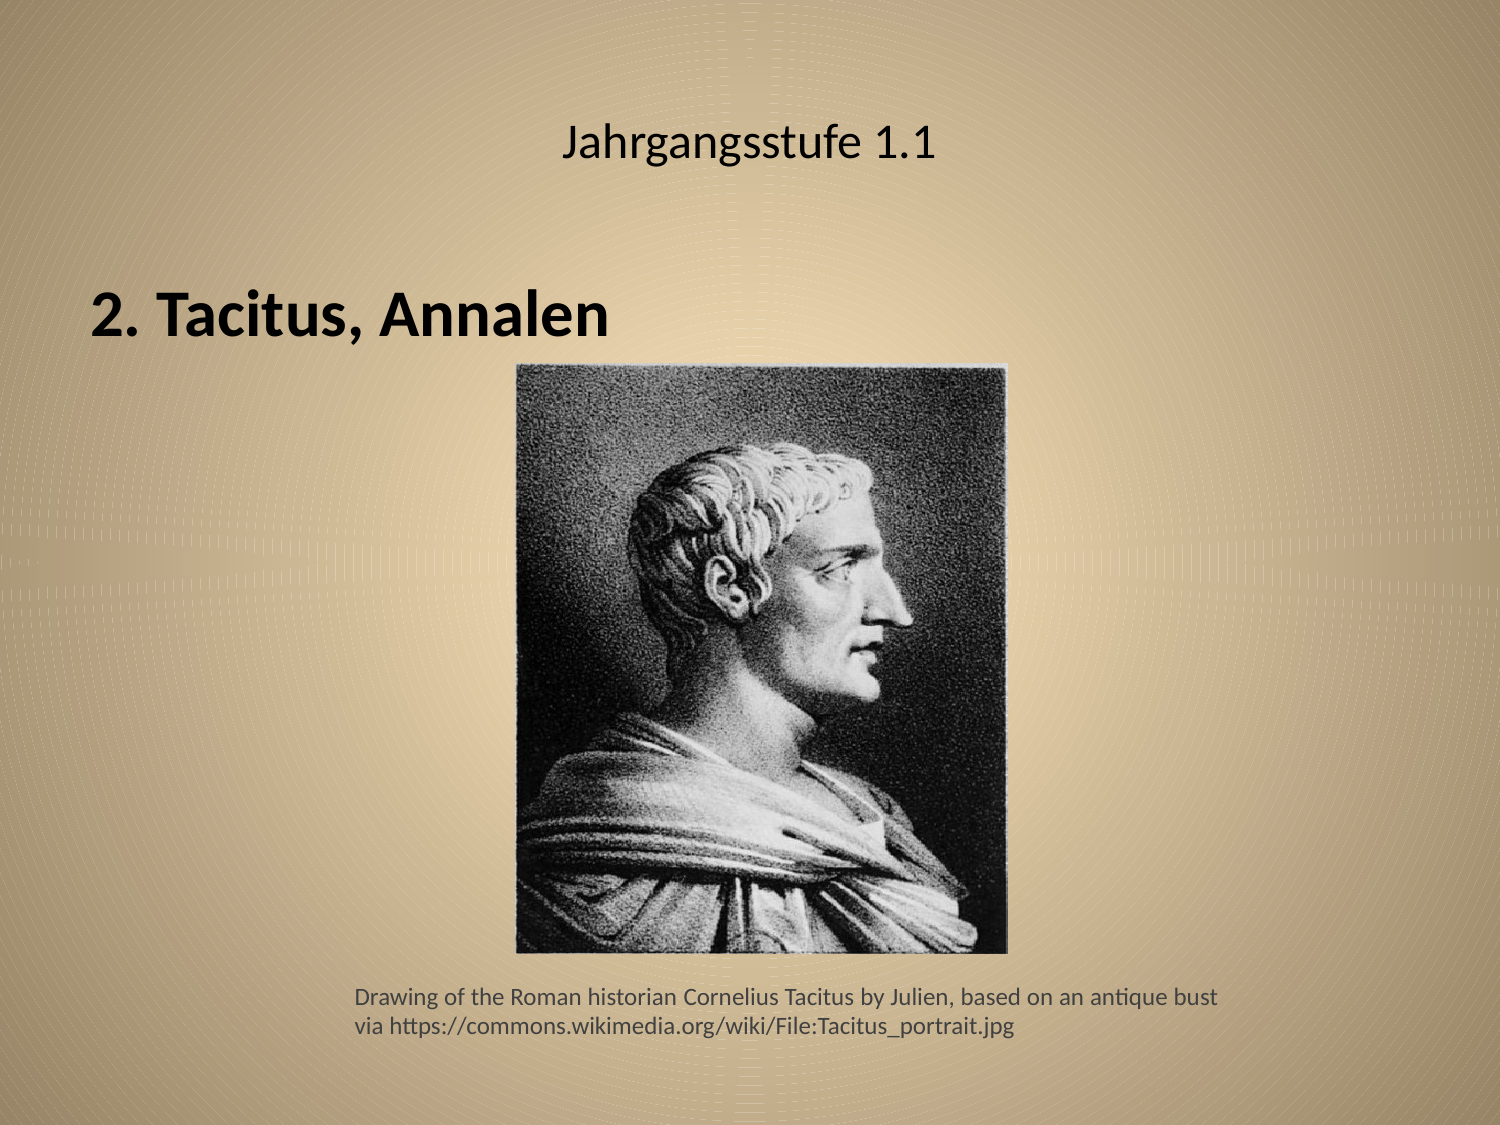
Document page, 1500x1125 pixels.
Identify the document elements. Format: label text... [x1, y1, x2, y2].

list 2. Tacitus, Annalen [75, 262, 1425, 1005]
text_box Drawing of the Roman historian Cornelius Tacitus by Julien, based on an antique bust via https://commons.wikimedia.org/wiki/File:Tacitus_portrait.jpg [339, 972, 1266, 1048]
picture [515, 362, 1008, 955]
title Jahrgangsstufe 1.1 [75, 45, 1425, 233]
